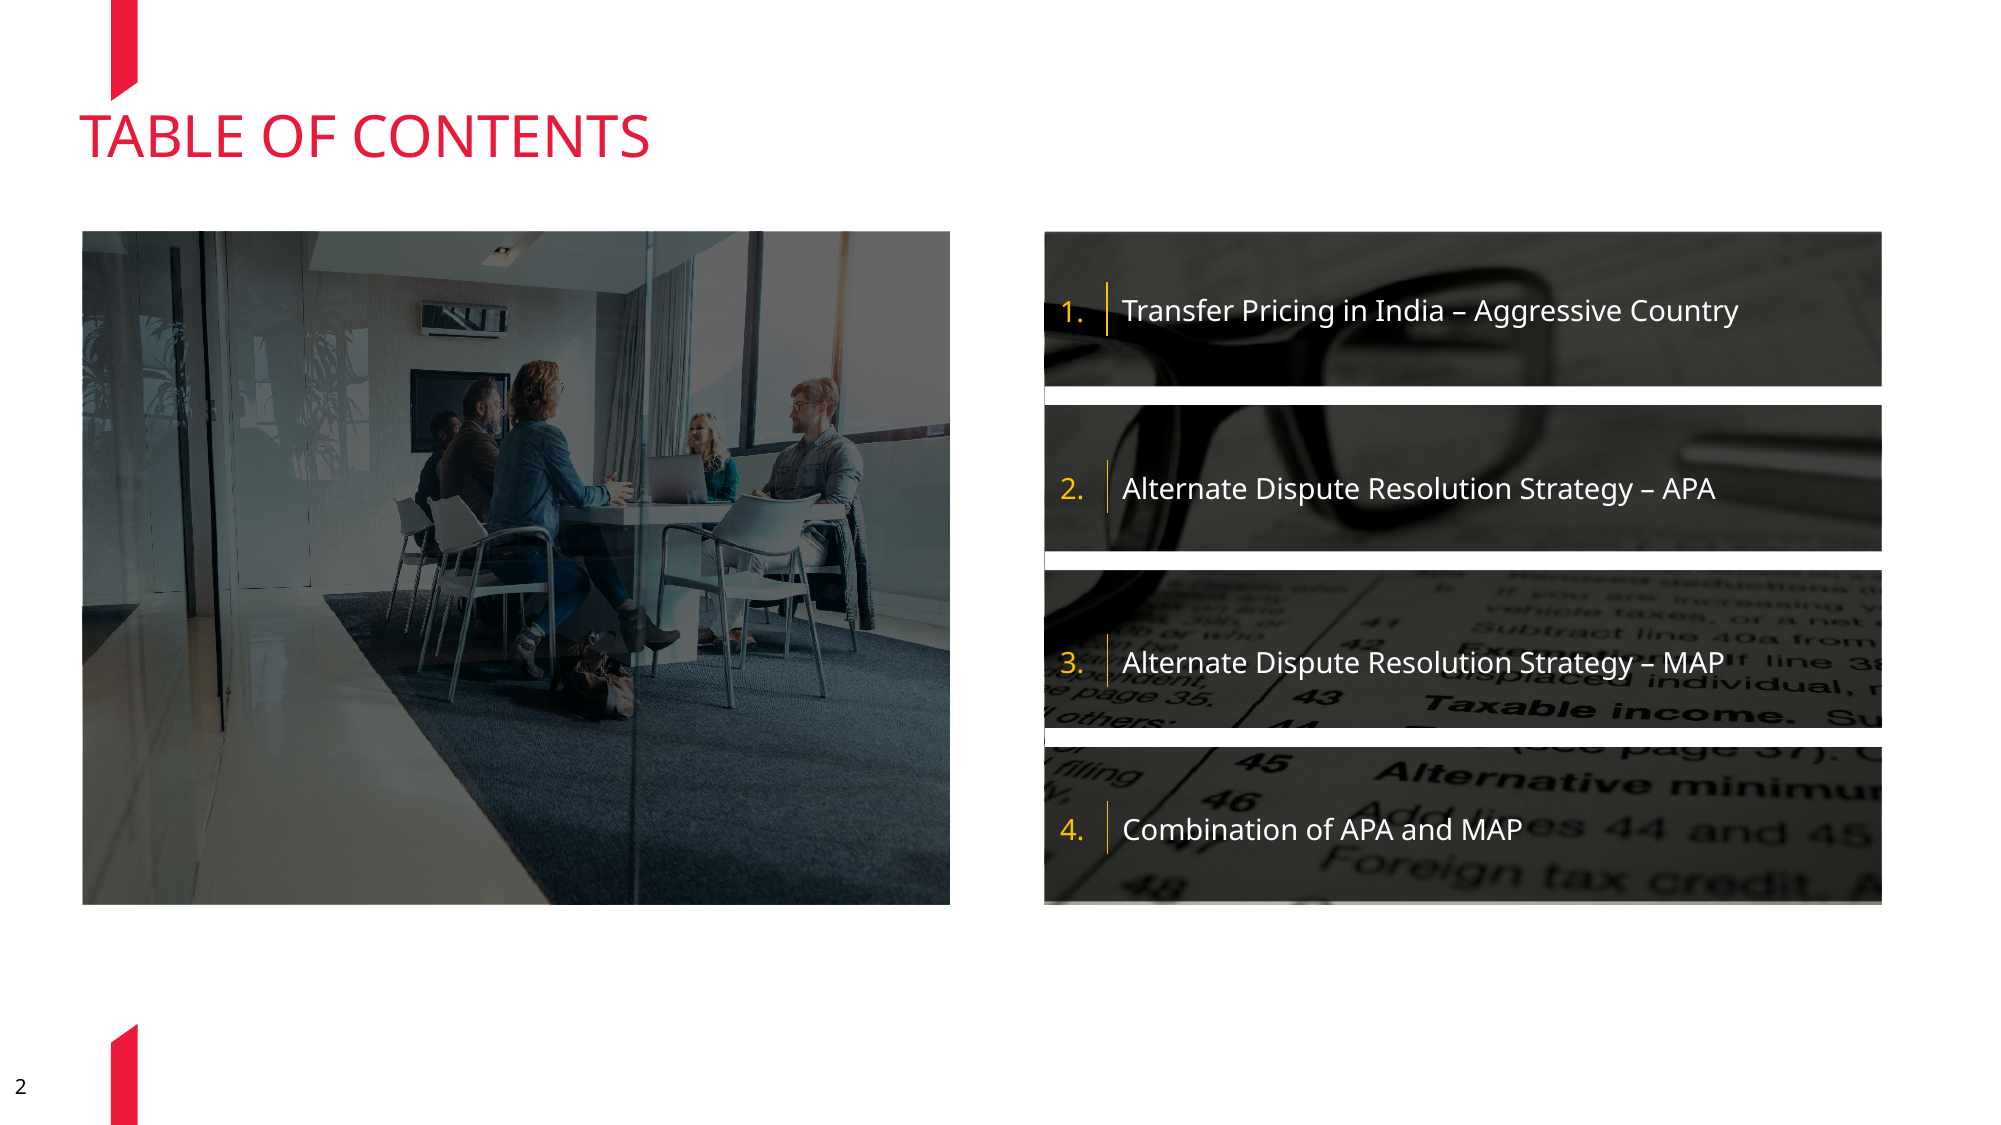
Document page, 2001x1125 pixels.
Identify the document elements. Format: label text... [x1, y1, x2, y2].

picture [1044, 234, 1882, 905]
text_box [1886, 726, 1892, 749]
title TABLE OF CONTENTS [79, 106, 1920, 171]
text_box [1886, 549, 1892, 572]
text_box [1886, 384, 1892, 407]
text_box 2 [0, 1065, 80, 1125]
picture [81, 231, 951, 905]
text_box [1043, 229, 1884, 236]
